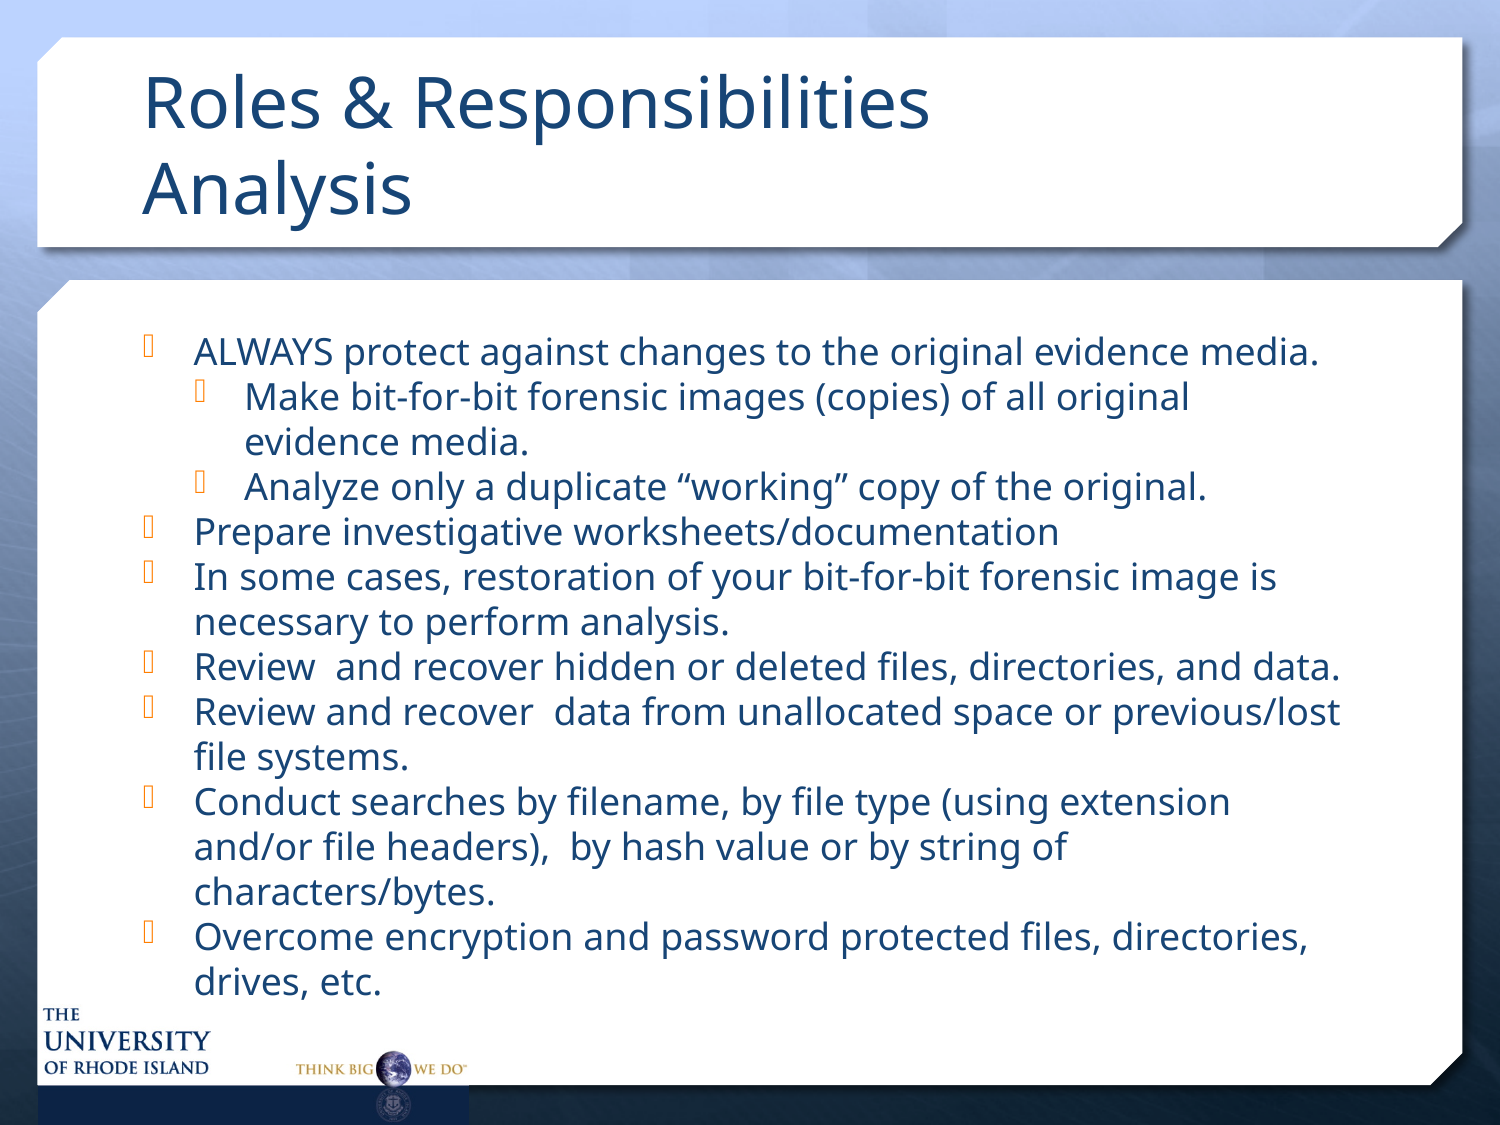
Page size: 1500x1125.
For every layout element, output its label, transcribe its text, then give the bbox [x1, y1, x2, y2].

picture [38, 1004, 469, 1125]
list ALWAYS protect against changes to the original evidence media. Make bit-for-bit forensic images (copies) of all original evidence media. Analyze only a duplicate “working” copy of the original. Prepare investigative worksheets/documentation In some cases, restoration of your bit-for-bit forensic image is necessary to perform analysis. Review and recover hidden or deleted files, directories, and data. Review and recover data from unallocated space or previous/lost file systems. Conduct searches by filename, by file type (using extension and/or file headers), by hash value or by string of characters/bytes. Overcome encryption and password protected files, directories, drives, etc. [127, 319, 1372, 1063]
title Roles & Responsibilities Analysis [127, 48, 1372, 236]
